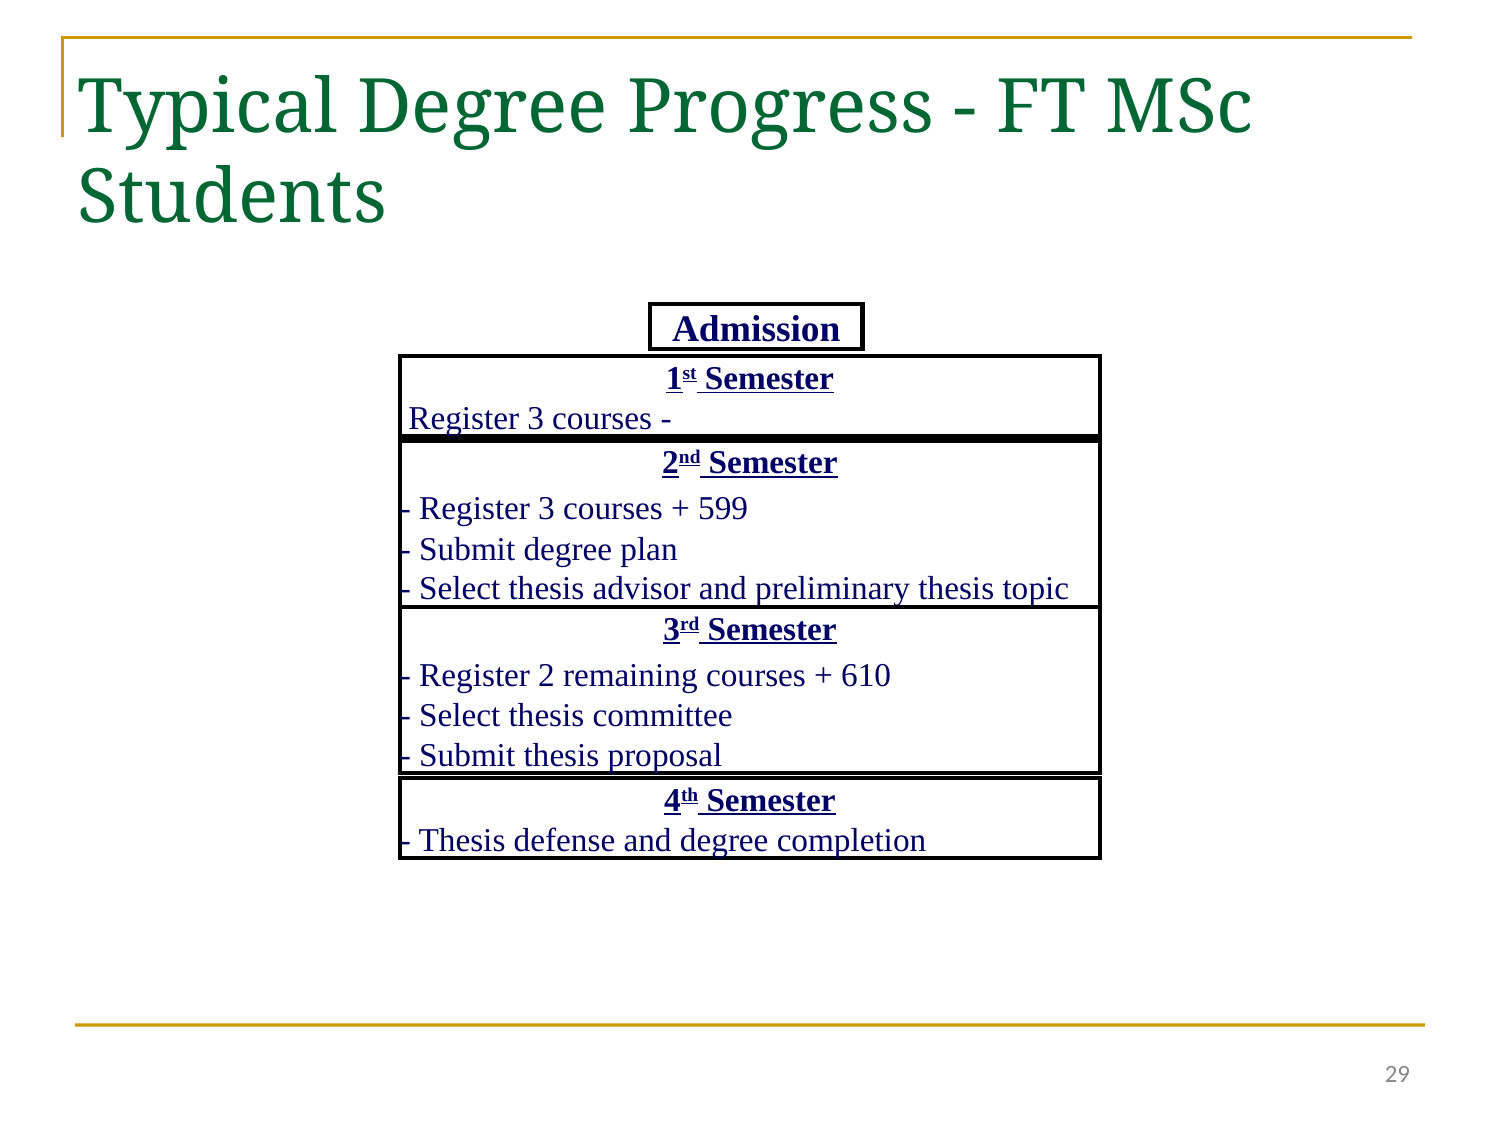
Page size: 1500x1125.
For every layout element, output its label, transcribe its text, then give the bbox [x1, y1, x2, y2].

text_box 29 [1074, 1042, 1425, 1103]
text_box 3rd Semester - Register 2 remaining courses + 610 - Select thesis committee - Submit thesis proposal [399, 607, 1100, 774]
text_box 1st Semester - Register 3 courses [399, 356, 1100, 437]
text_box Typical Degree Progress - FT MSc Students [62, 49, 1500, 188]
text_box 4th Semester - Thesis defense and degree completion [399, 778, 1100, 859]
text_box 2nd Semester - Register 3 courses + 599 - Submit degree plan - Select thesis advisor and preliminary thesis topic [399, 440, 1100, 607]
text_box Admission [649, 303, 863, 349]
